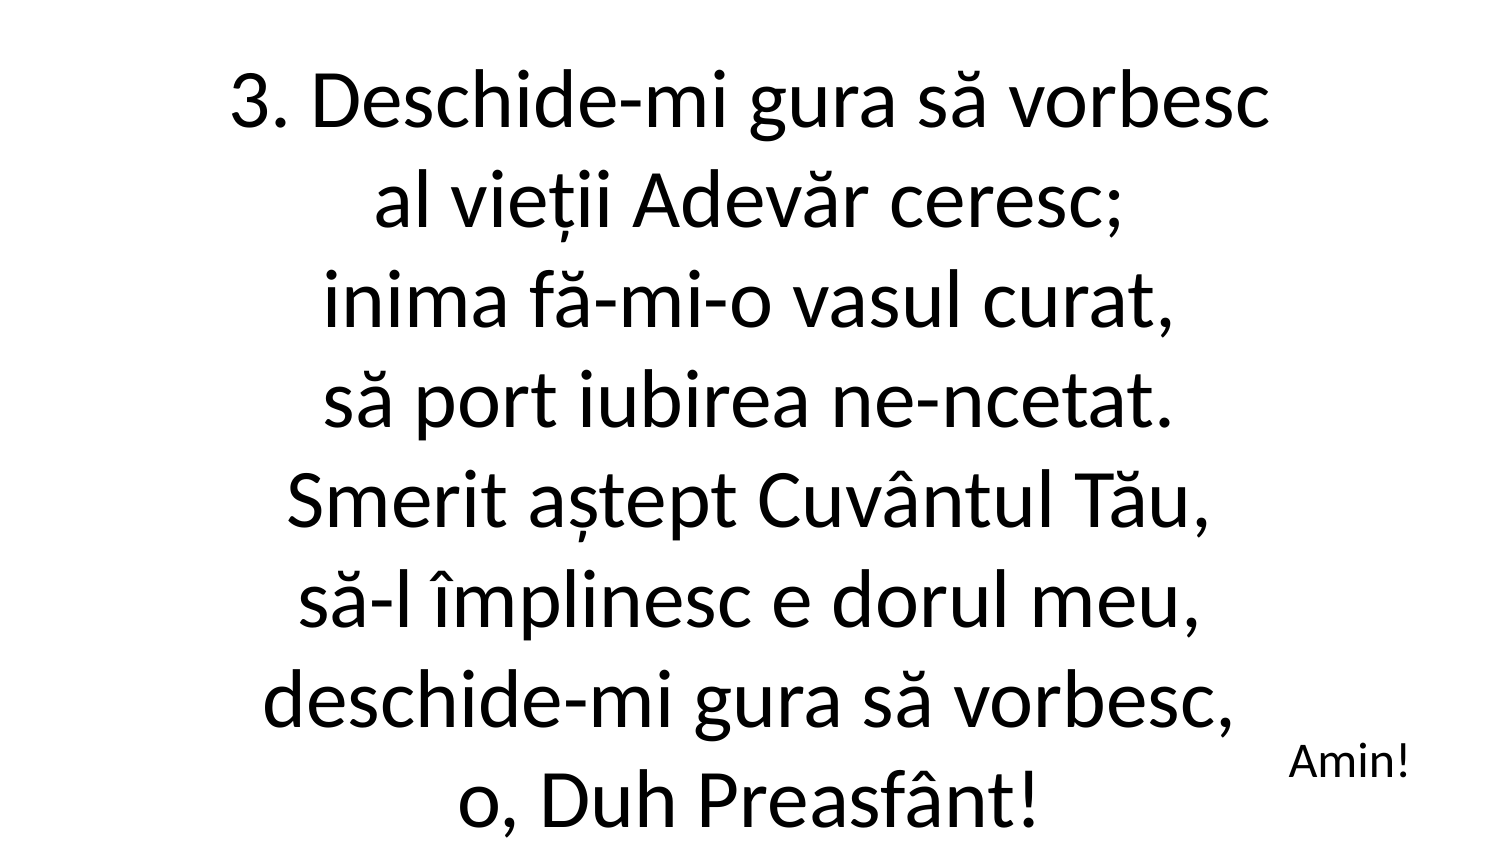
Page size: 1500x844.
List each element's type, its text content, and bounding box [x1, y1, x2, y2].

text_box 3. Deschide-mi gura să vorbesc al vieții Adevăr ceresc; inima fă-mi-o vasul curat, să port iubirea ne-ncetat. Smerit aștept Cuvântul Tău, să-l împlinesc e dorul meu, deschide-mi gura să vorbesc, o, Duh Preasfânt! [213, 0, 1287, 844]
text_box Amin! [1273, 674, 1427, 795]
